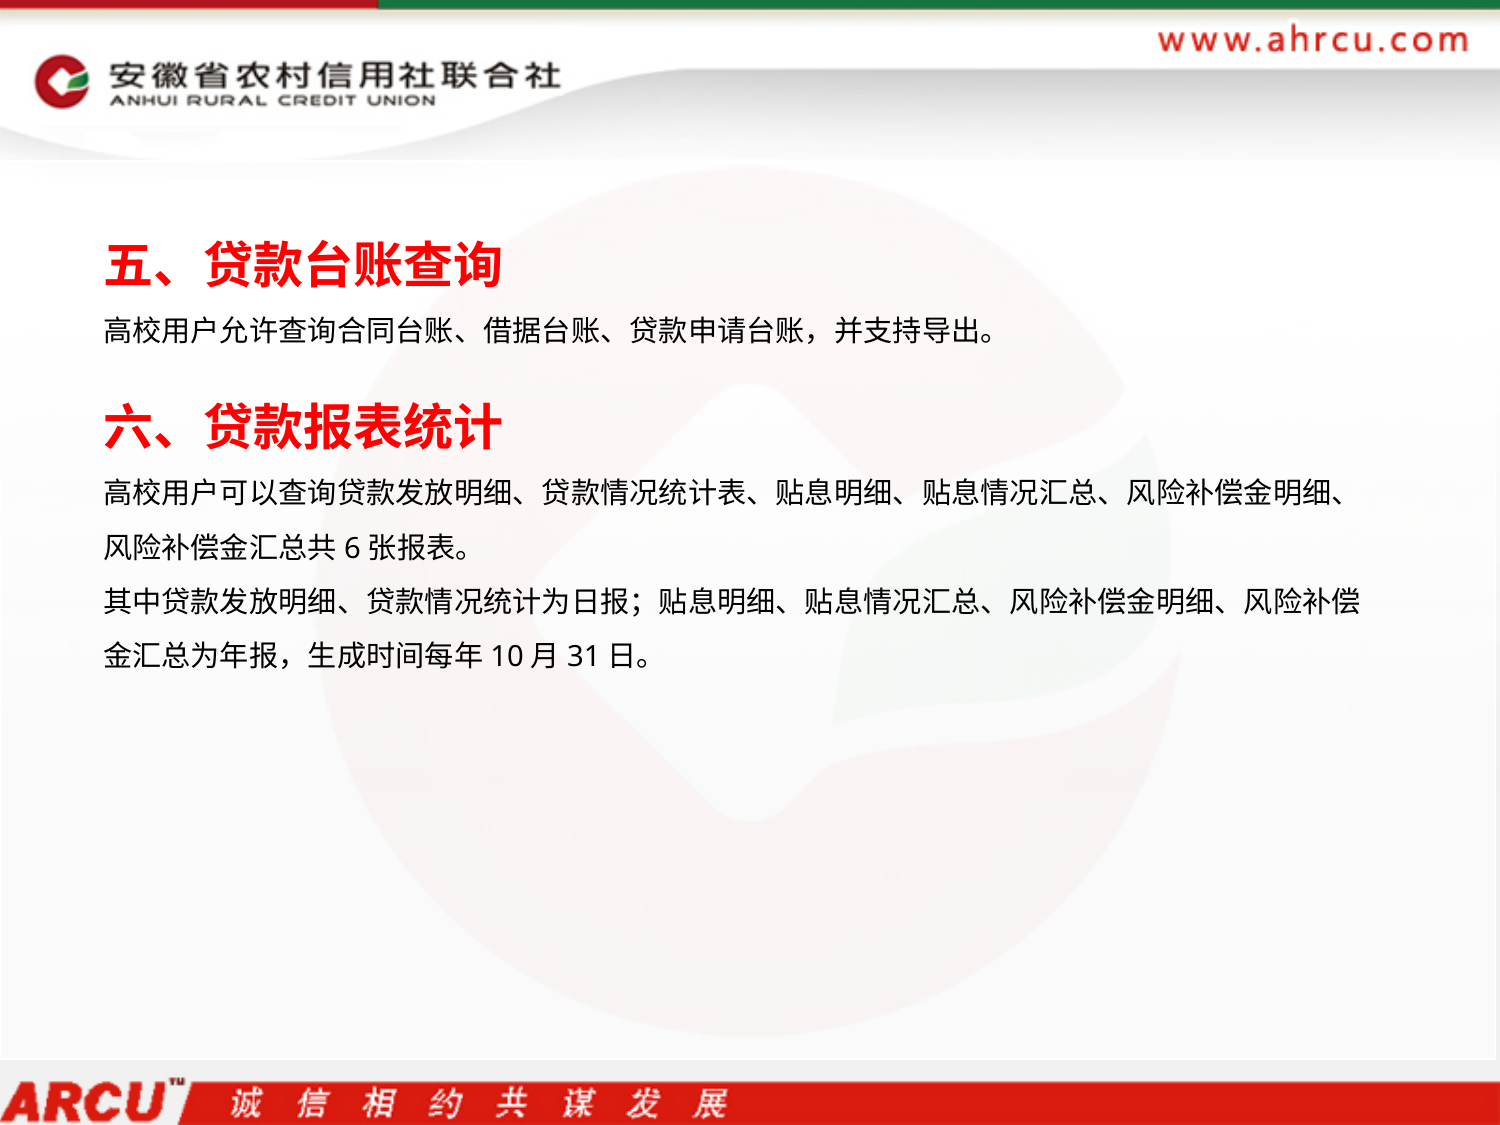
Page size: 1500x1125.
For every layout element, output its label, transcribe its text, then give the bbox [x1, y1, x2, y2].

picture [0, 0, 1500, 1125]
text_box 五、贷款台账查询 高校用户允许查询合同台账、借据台账、贷款申请台账，并支持导出。 六、贷款报表统计 高校用户可以查询贷款发放明细、贷款情况统计表、贴息明细、贴息情况汇总、风险补偿金明细、风险补偿金汇总共6张报表。 其中贷款发放明细、贷款情况统计为日报；贴息明细、贴息情况汇总、风险补偿金明细、风险补偿金汇总为年报，生成时间每年10月31日。 [88, 231, 1376, 680]
